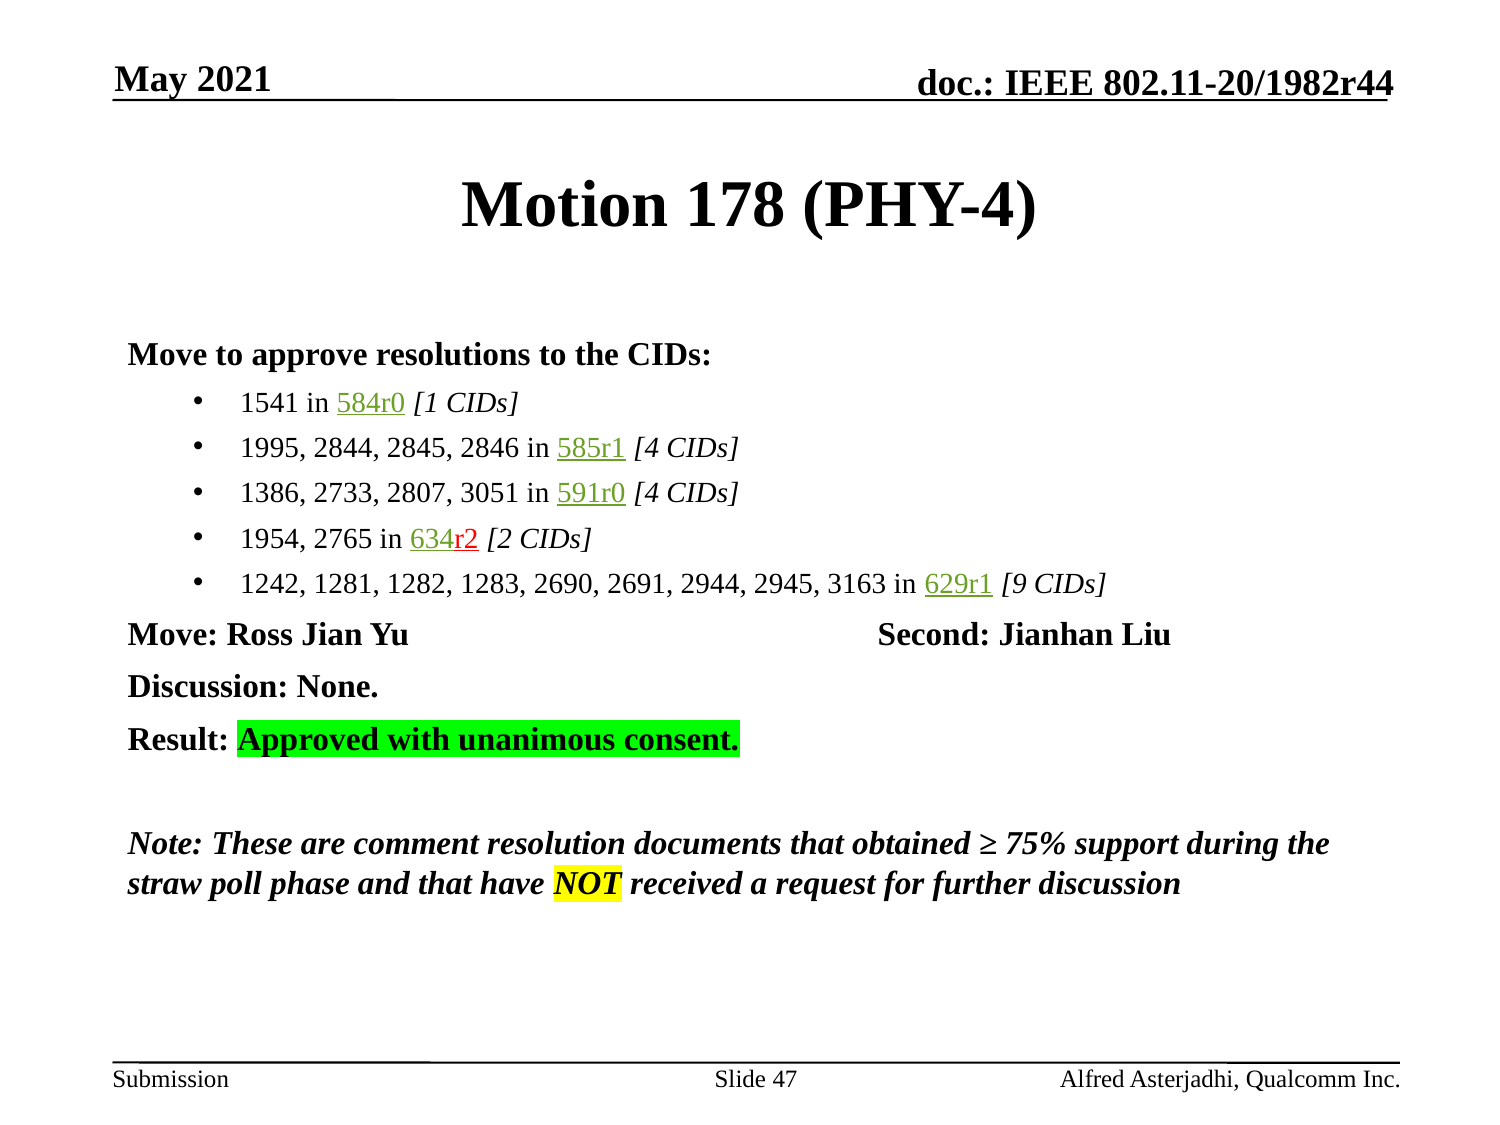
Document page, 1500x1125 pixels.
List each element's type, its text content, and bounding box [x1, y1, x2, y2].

title Motion 178 (PHY-4) [112, 112, 1388, 288]
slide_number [114, 54, 423, 100]
list Move to approve resolutions to the CIDs: 1541 in 584r0 [1 CIDs] 1995, 2844, 2845, 2846 in 585r1 [4 CIDs] 1386, 2733, 2807, 3051 in 591r0 [4 CIDs] 1954, 2765 in 634r2 [2 CIDs] 1242, 1281, 1282, 1283, 2690, 2691, 2944, 2945, 3163 in 629r1 [9 CIDs] Move: Ross Jian Yu Second: Jianhan Liu Discussion: None. Result: Approved with unanimous consent. Note: These are comment resolution documents that obtained ≥ 75% support during the straw poll phase and that have NOT received a request for further discussion [112, 324, 1388, 1063]
footer Alfred Asterjadhi, Qualcomm Inc. [878, 1061, 1402, 1093]
slide_number Slide 47 [712, 1061, 800, 1123]
